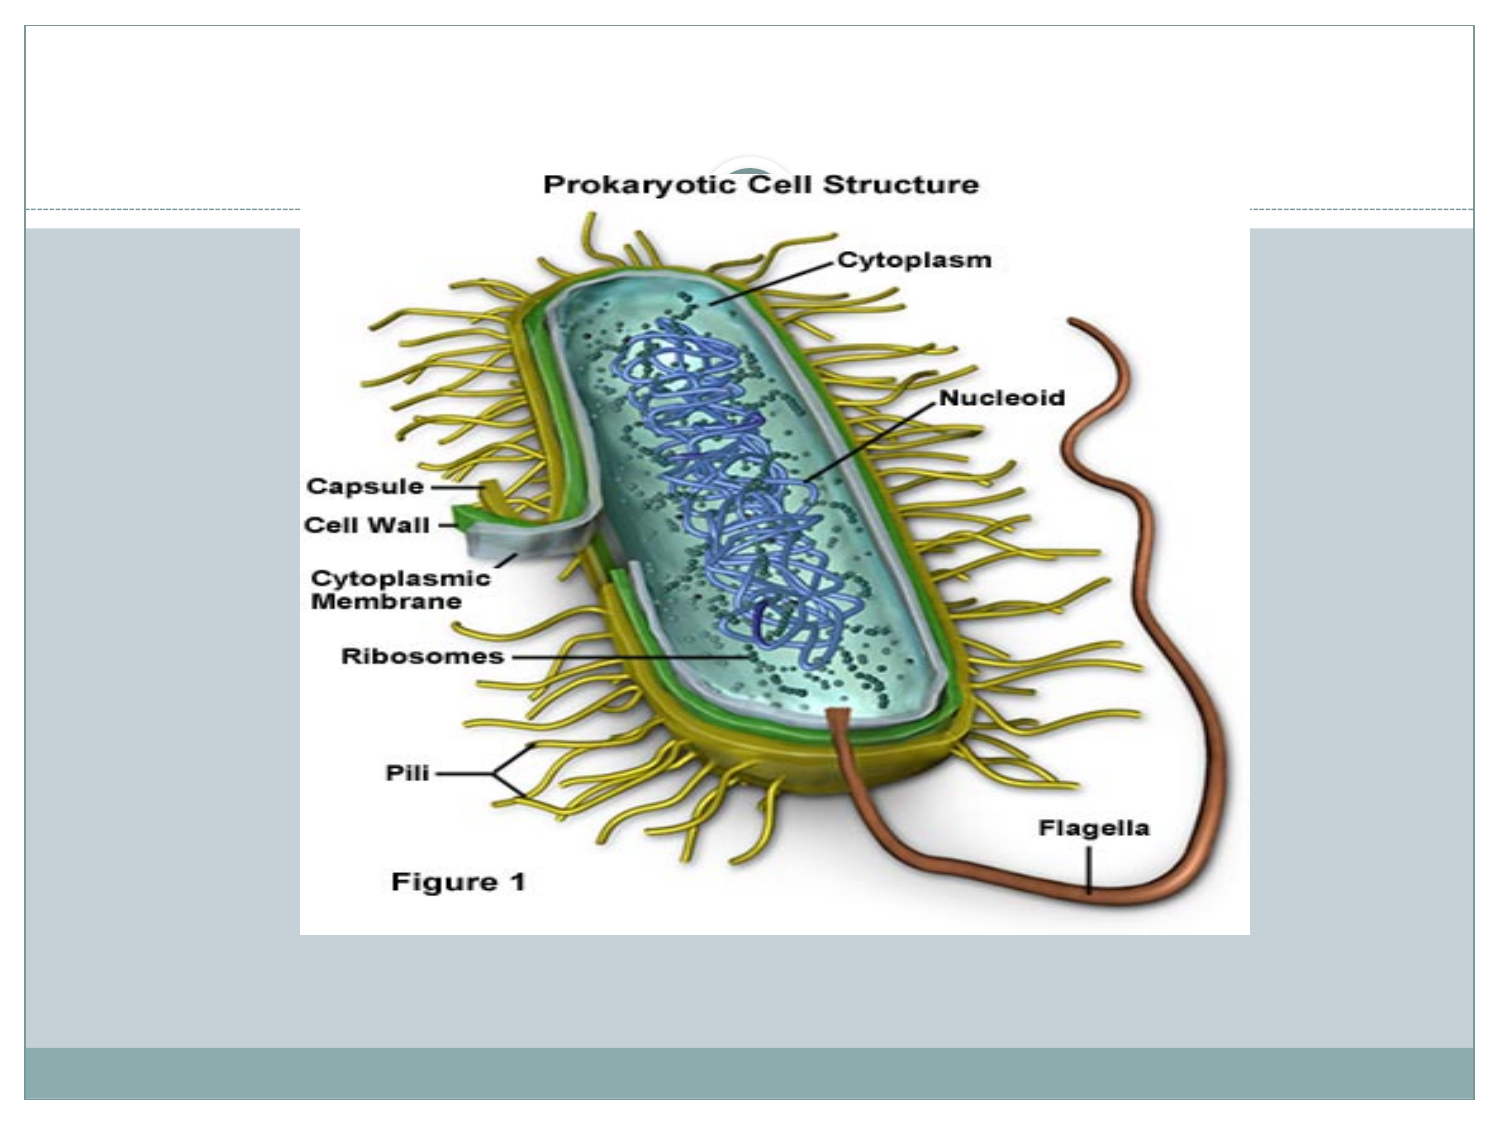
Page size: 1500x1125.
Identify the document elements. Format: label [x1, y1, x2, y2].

picture [299, 174, 1251, 935]
